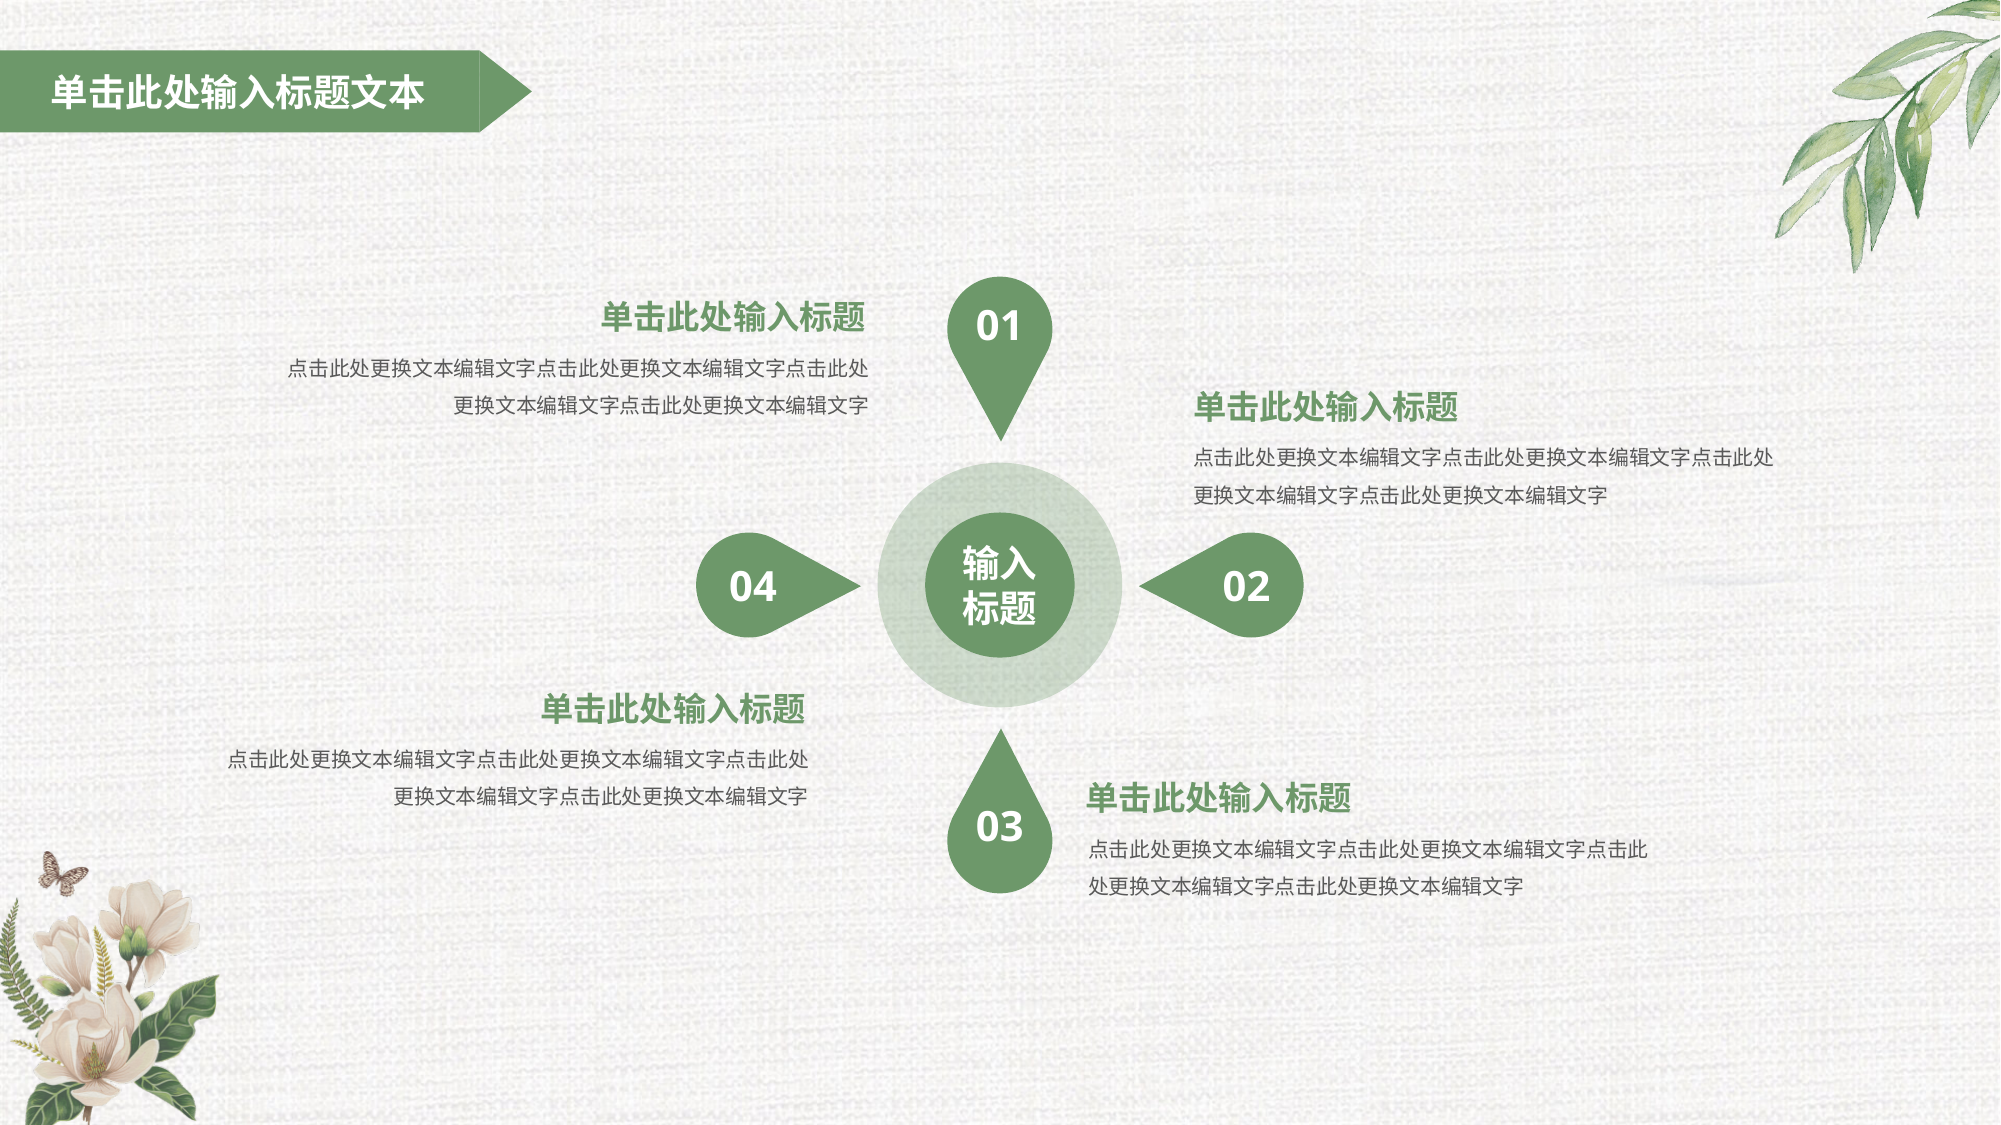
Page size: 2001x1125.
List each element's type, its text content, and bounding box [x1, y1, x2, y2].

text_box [877, 462, 1123, 708]
text_box 单击此处输入标题 [1304, 366, 1513, 427]
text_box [0, 50, 532, 133]
text_box 点击此处更换文本编辑文字点击此处更换文本编辑文字点击此处更换文本编辑文字点击此处更换文本编辑文字 [1304, 426, 1793, 513]
text_box 单击此处输入标题 [521, 276, 695, 337]
text_box 点击此处更换文本编辑文字点击此处更换文本编辑文字点击此处更换文本编辑文字点击此处更换文本编辑文字 [211, 728, 695, 815]
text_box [695, 276, 1304, 894]
text_box 点击此处更换文本编辑文字点击此处更换文本编辑文字点击此处更换文本编辑文字点击此处更换文本编辑文字 [271, 337, 695, 424]
text_box 点击此处更换文本编辑文字点击此处更换文本编辑文字点击此处更换文本编辑文字点击此处更换文本编辑文字 [1076, 818, 1668, 905]
text_box 单击此处输入标题 [1304, 757, 1383, 818]
text_box 单击此处输入标题 [474, 667, 695, 728]
picture [0, 0, 2001, 1125]
